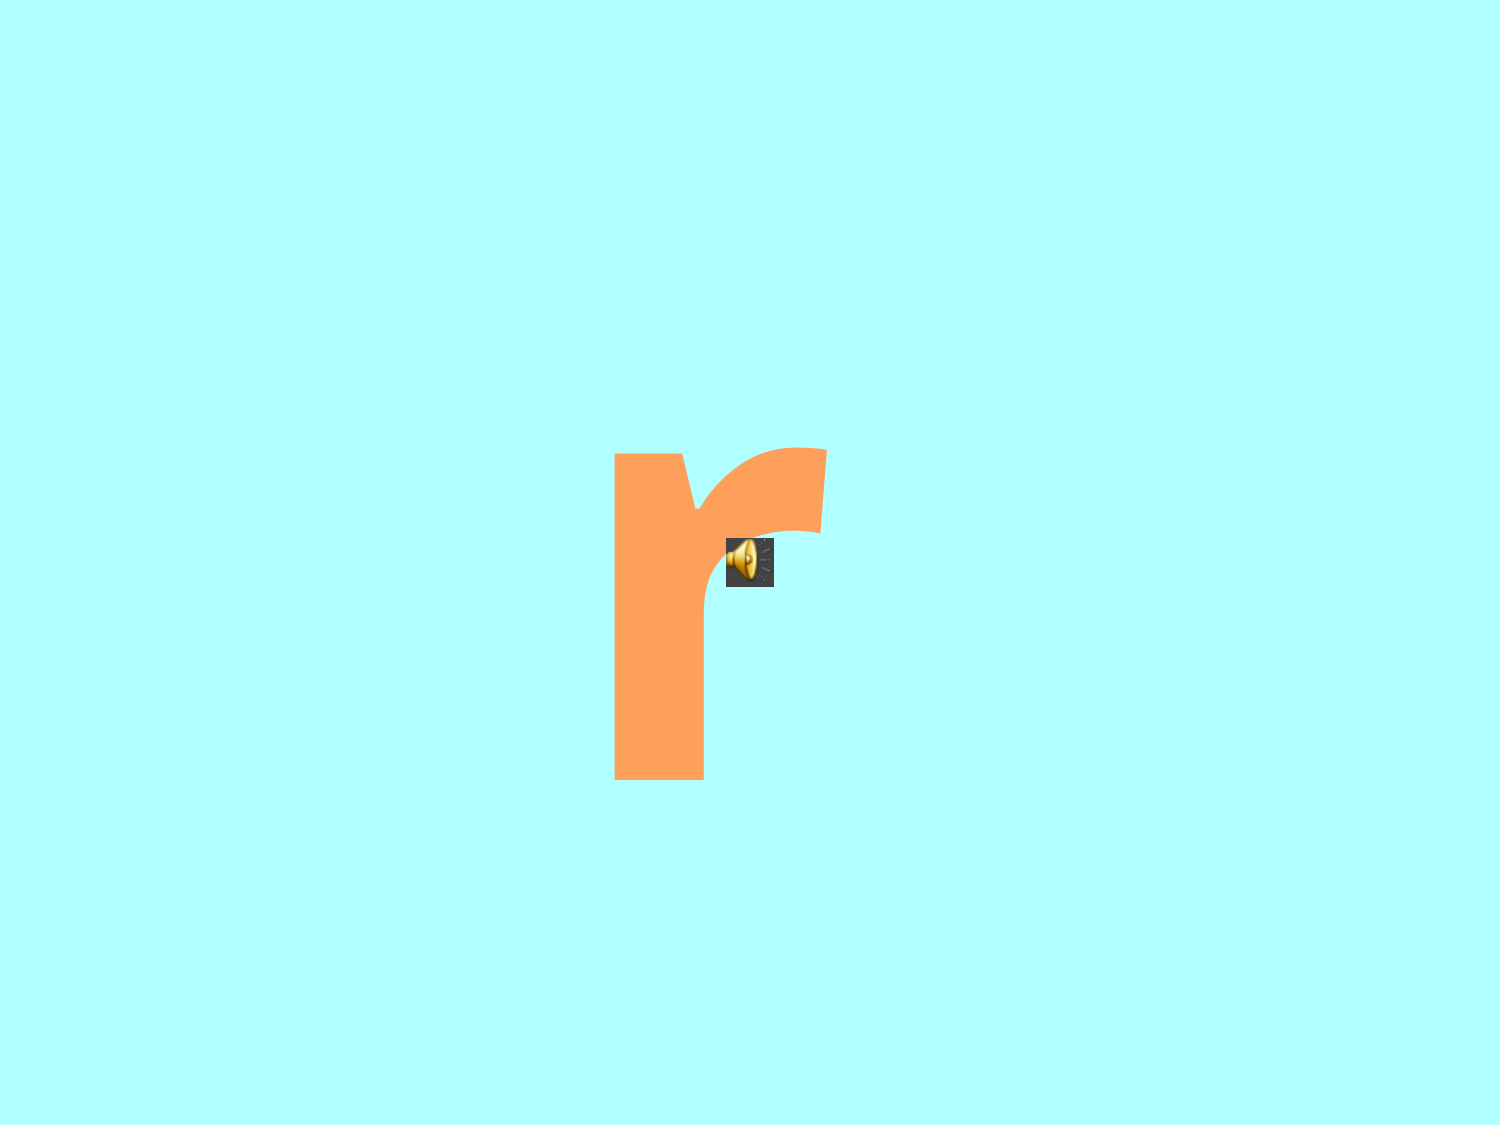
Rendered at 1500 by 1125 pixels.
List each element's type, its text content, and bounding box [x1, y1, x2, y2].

text_box r [553, 174, 856, 908]
picture [724, 537, 776, 588]
